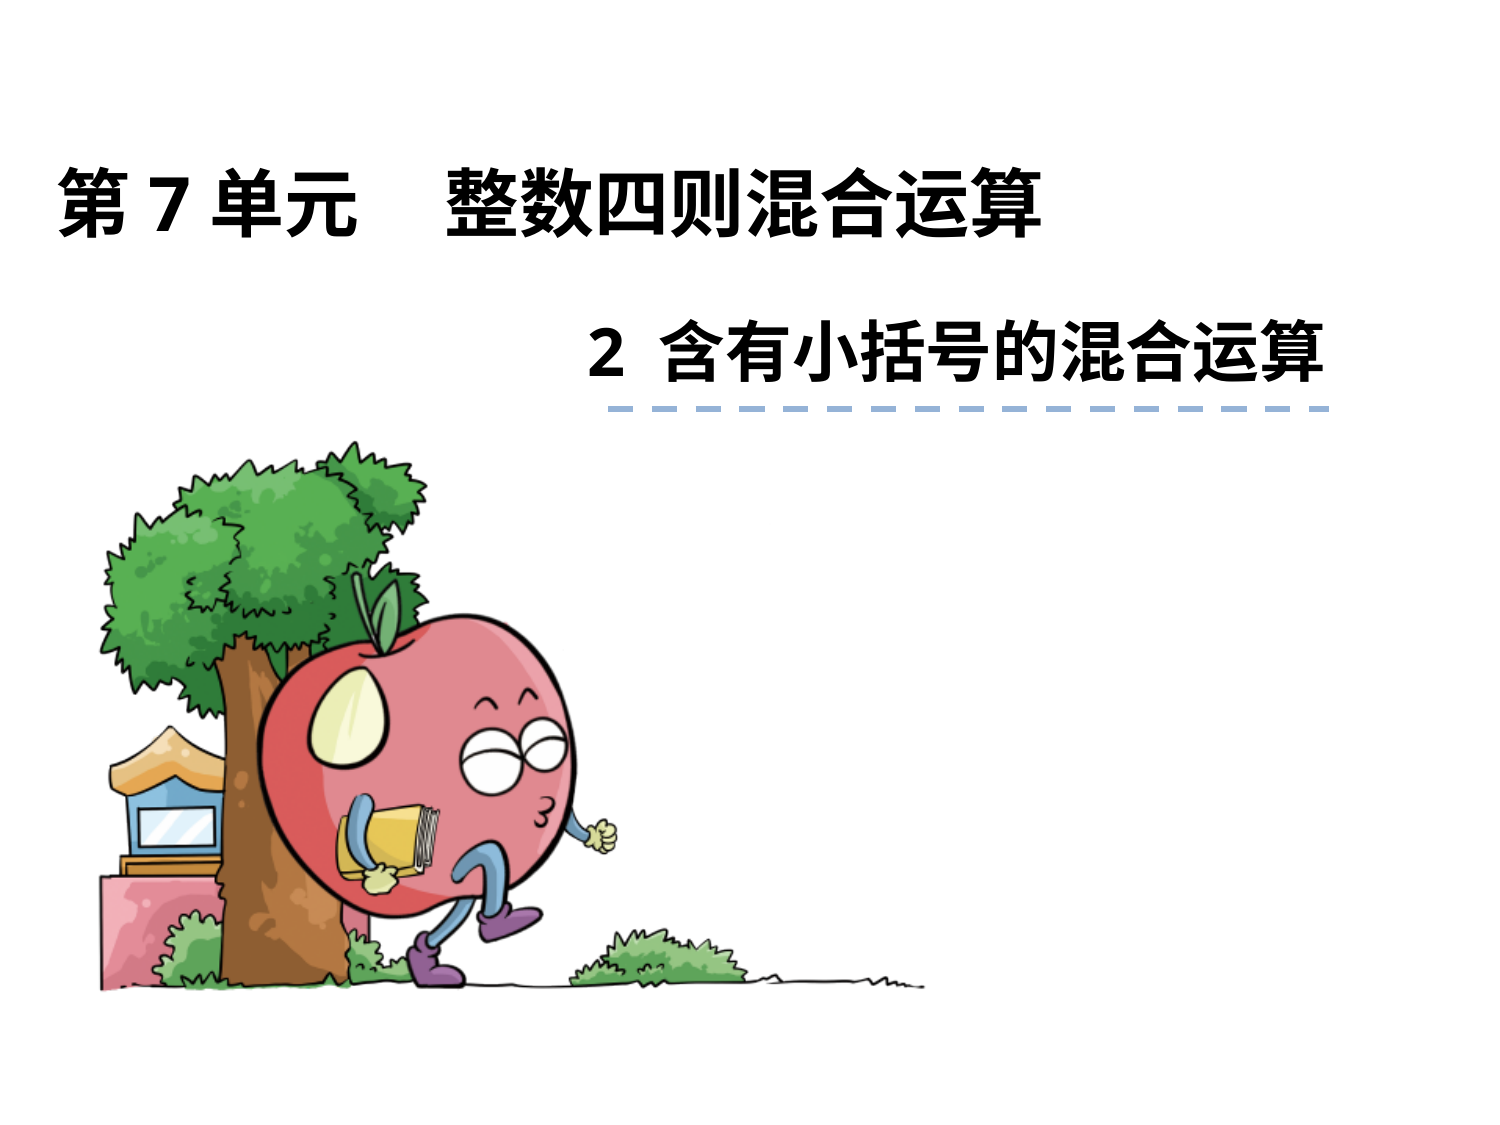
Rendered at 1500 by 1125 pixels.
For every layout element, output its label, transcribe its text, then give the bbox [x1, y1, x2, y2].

text_box 第7单元 整数四则混合运算 [41, 148, 1187, 254]
text_box 2 含有小括号的混合运算 [572, 302, 1459, 398]
picture [88, 432, 937, 1011]
